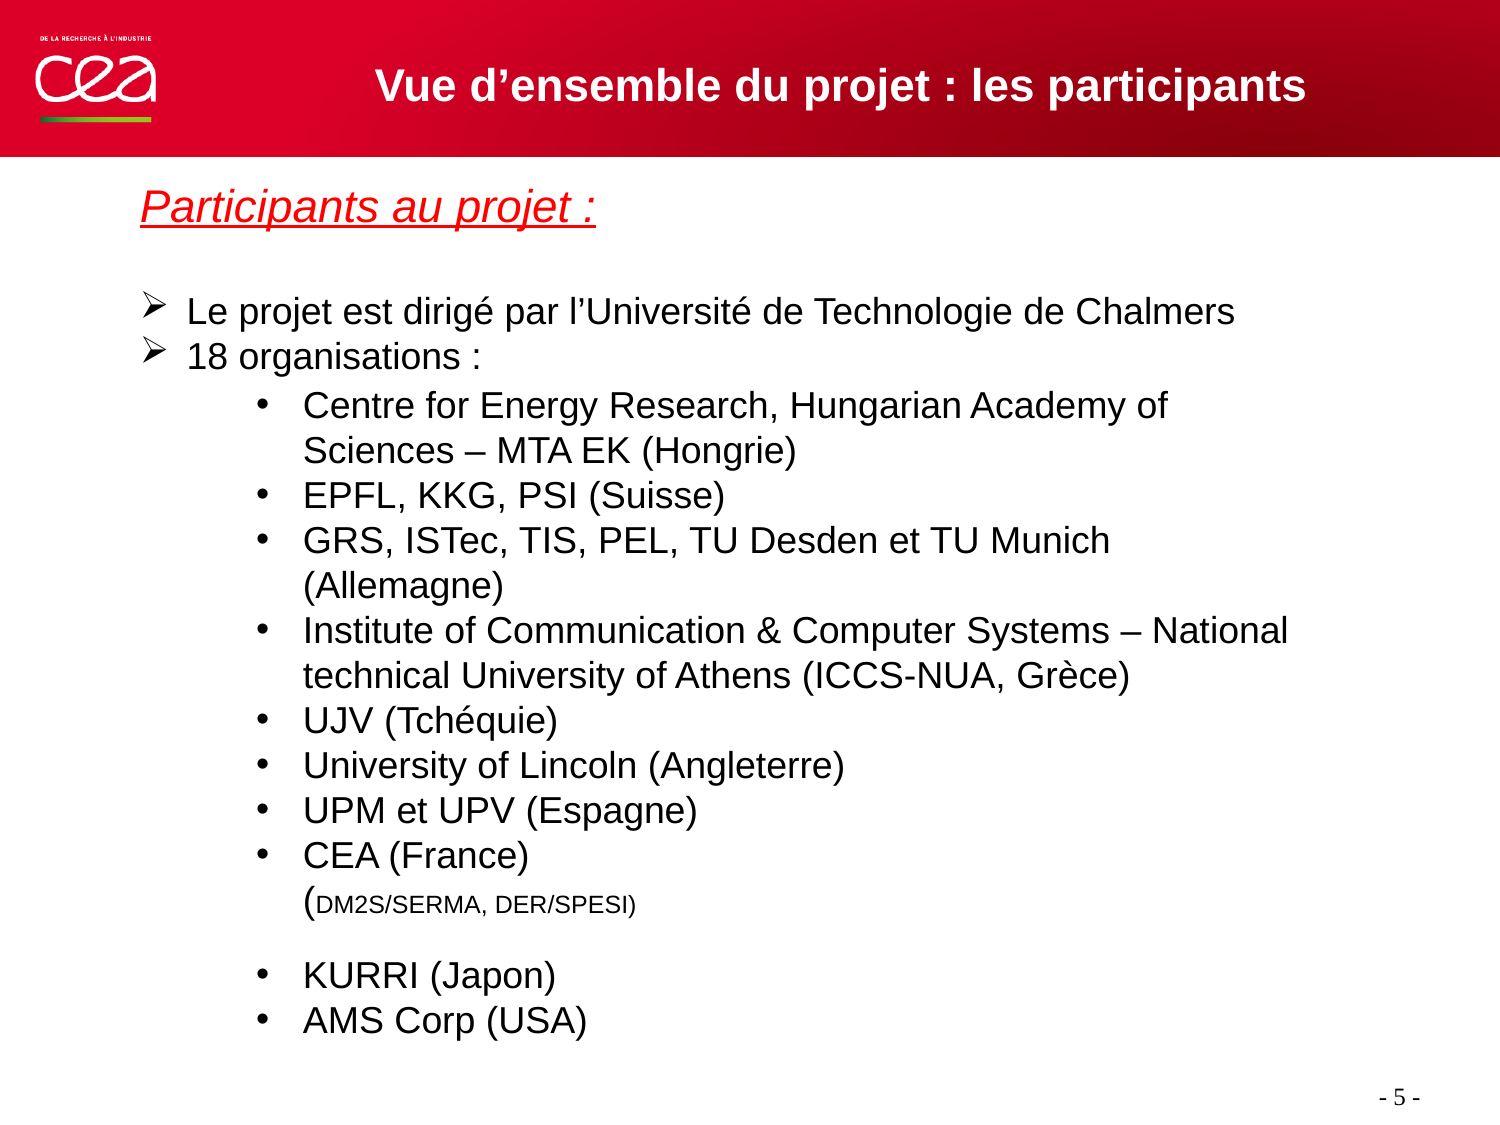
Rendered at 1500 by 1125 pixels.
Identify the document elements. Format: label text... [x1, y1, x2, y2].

text_box Participants au projet : Le projet est dirigé par l’Université de Technologie de Chalmers 18 organisations : [125, 169, 1500, 475]
picture [0, 0, 1500, 157]
title Vue d’ensemble du projet : les participants [247, 8, 1435, 158]
text_box P- 5 - [1367, 1072, 1500, 1118]
text_box Centre for Energy Research, Hungarian Academy of Sciences – MTA EK (Hongrie) EPFL, KKG, PSI (Suisse) GRS, ISTec, TIS, PEL, TU Desden et TU Munich (Allemagne) Institute of Communication & Computer Systems – National technical University of Athens (ICCS-NUA, Grèce) UJV (Tchéquie) University of Lincoln (Angleterre) UPM et UPV (Espagne) CEA (France) (DM2S/SERMA, DER/SPESI) KURRI (Japon) AMS Corp (USA) [241, 373, 1309, 1093]
